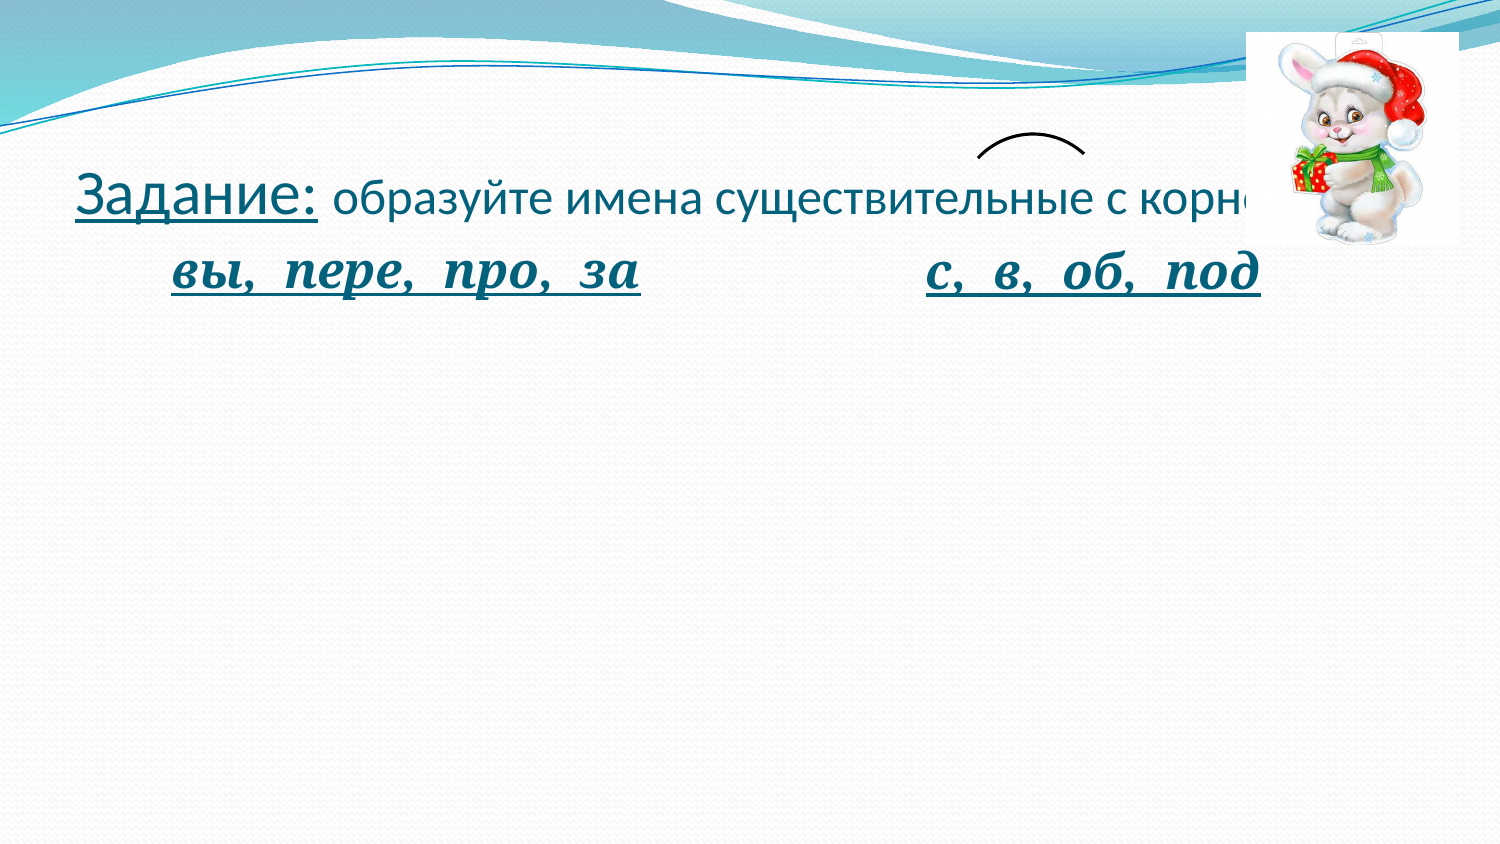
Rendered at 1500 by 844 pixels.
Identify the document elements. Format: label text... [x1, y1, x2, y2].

list вы, пере, про, за [75, 228, 738, 310]
title Задание: образуйте имена существительные с корнем -езд- [75, 86, 1238, 228]
picture [1245, 31, 1459, 245]
list с, в, об, под [761, 228, 1425, 310]
text_box [977, 133, 1085, 209]
